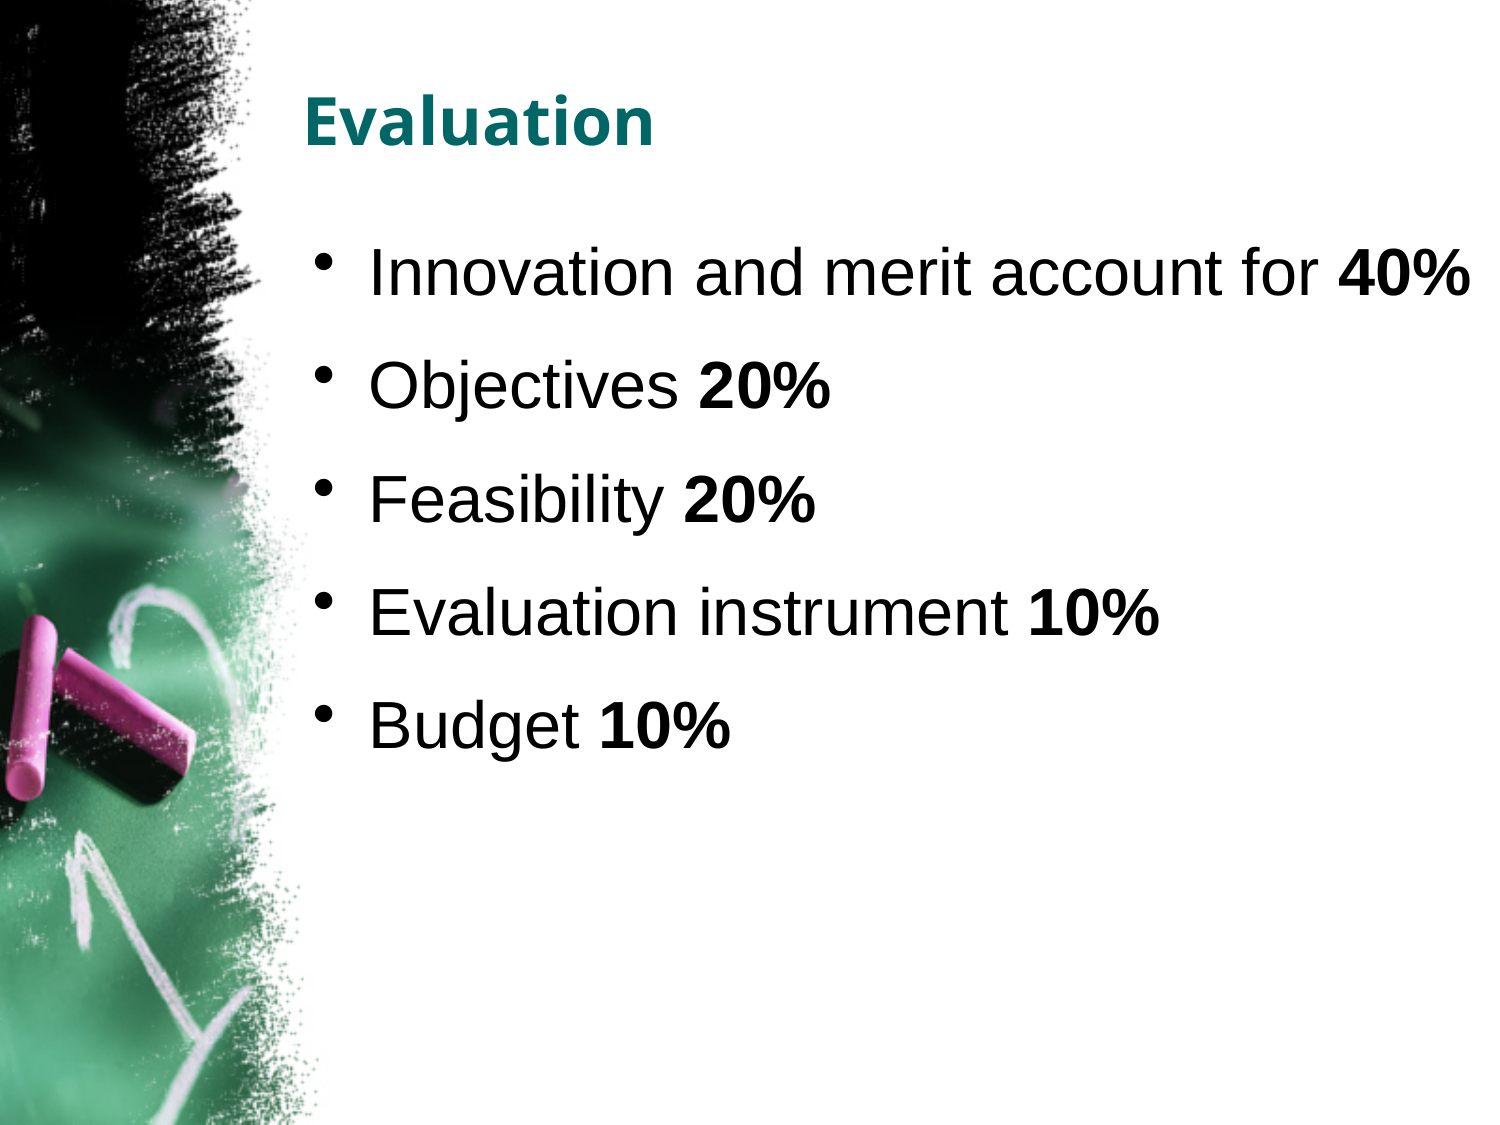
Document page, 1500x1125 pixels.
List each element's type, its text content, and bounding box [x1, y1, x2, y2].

picture [0, 0, 1500, 1125]
list Innovation and merit account for 40% Objectives 20% Feasibility 20% Evaluation instrument 10% Budget 10% [297, 221, 1500, 980]
title Evaluation [287, 49, 1438, 188]
